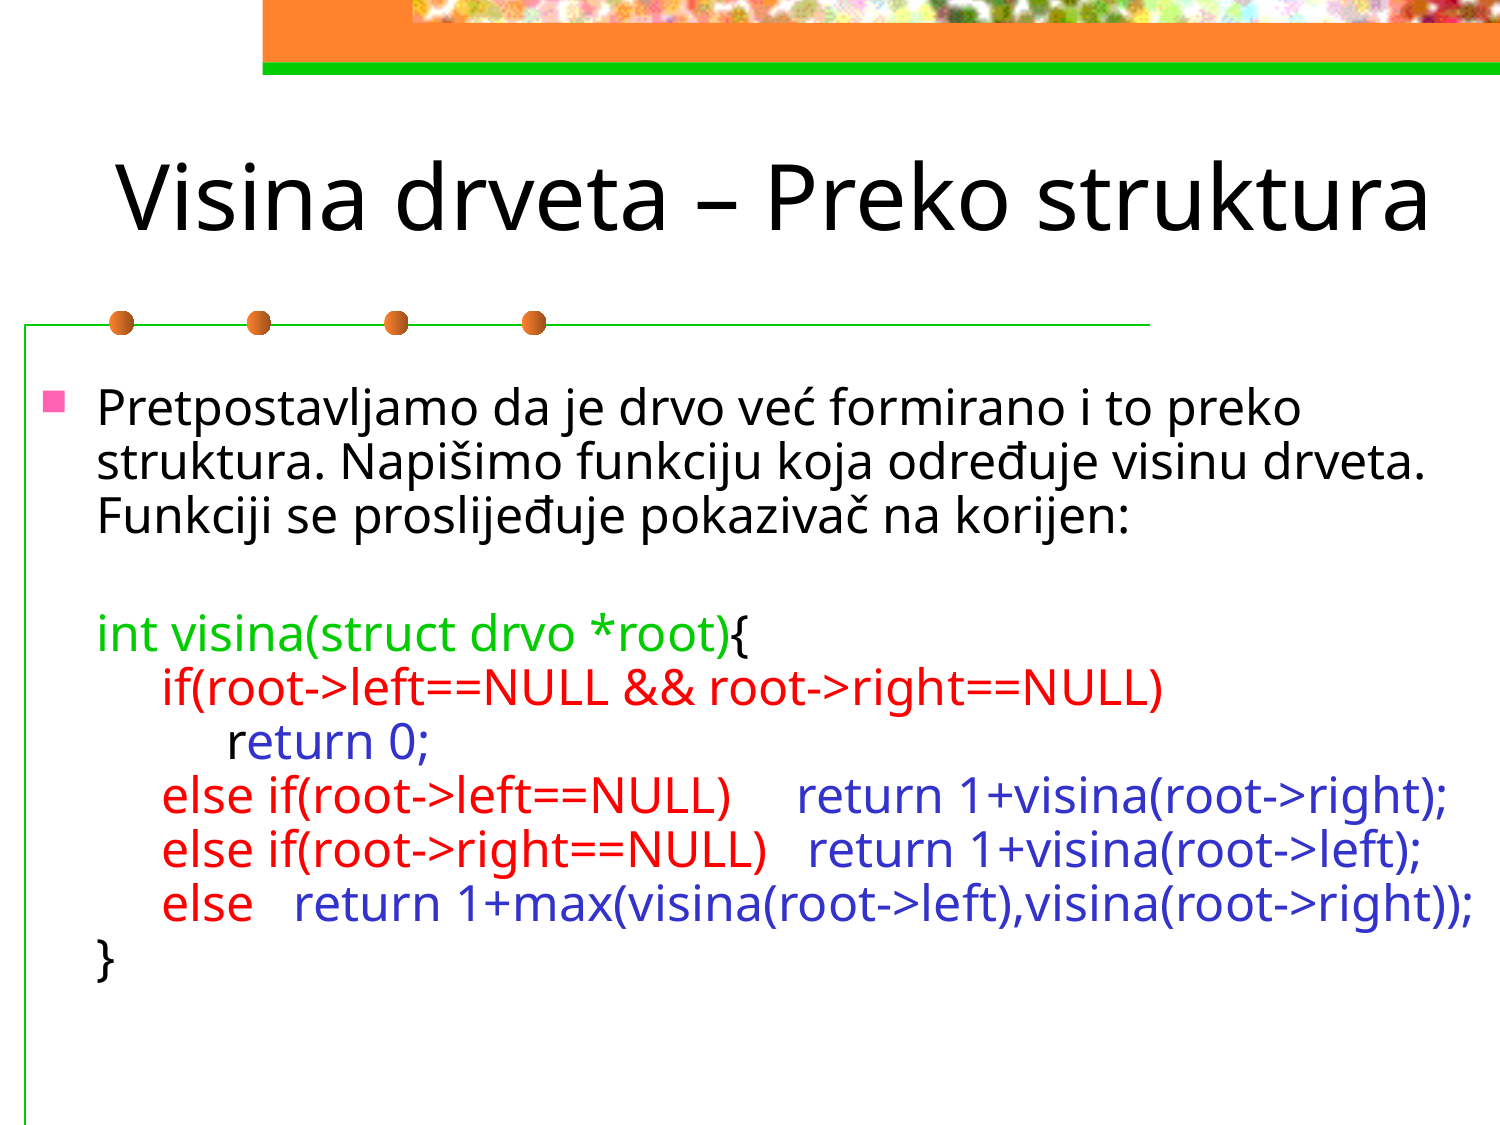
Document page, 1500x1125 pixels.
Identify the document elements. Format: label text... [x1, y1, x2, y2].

list Pretpostavljamo da je drvo već formirano i to preko struktura. Napišimo funkciju koja određuje visinu drveta. Funkciji se proslijeđuje pokazivač na korijen: int visina(struct drvo *root){ if(root->left==NULL && root->right==NULL) return 0; else if(root->left==NULL) return 1+visina(root->right); else if(root->right==NULL) return 1+visina(root->left); else return 1+max(visina(root->left),visina(root->right)); } [24, 375, 1498, 1050]
title Visina drveta – Preko struktura [87, 99, 1463, 288]
picture [412, 0, 1500, 23]
